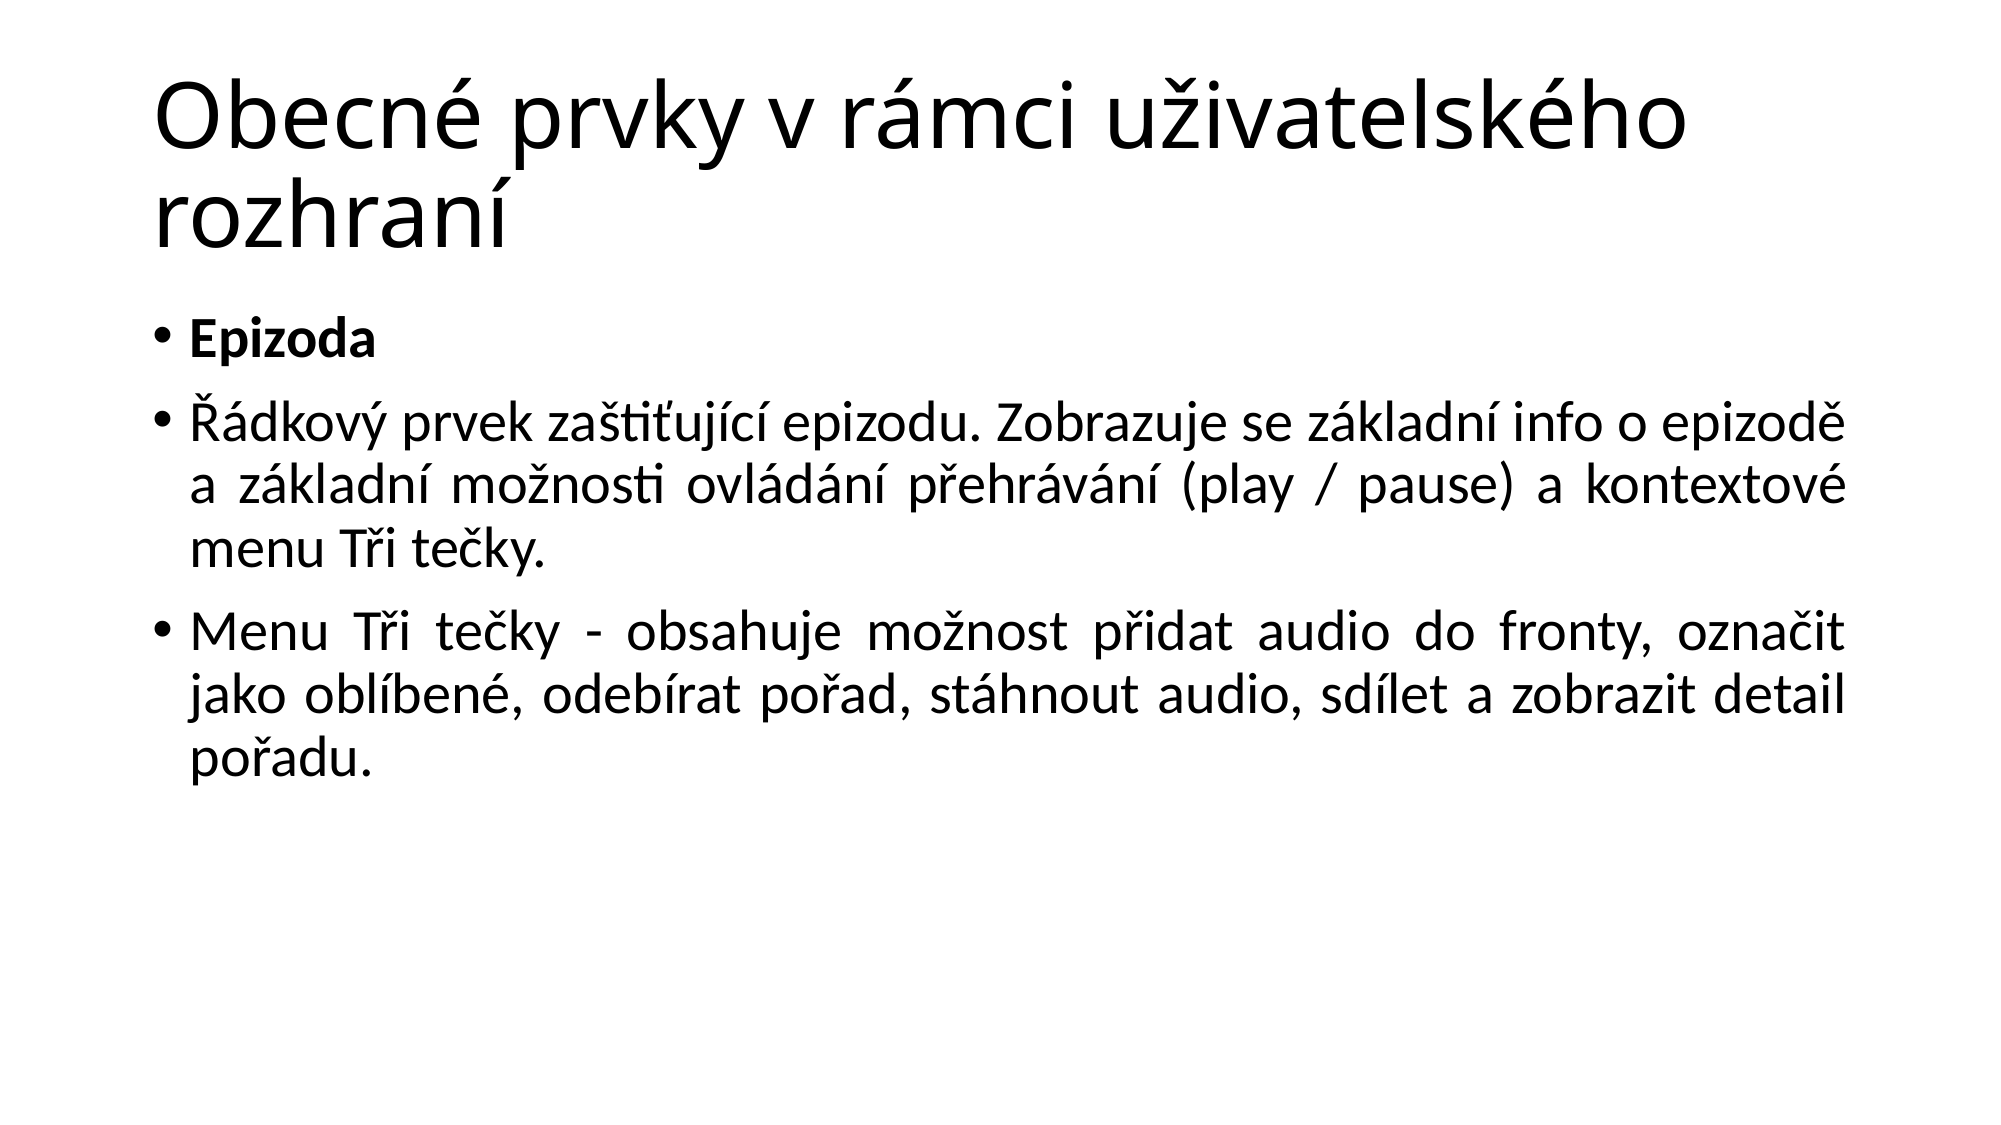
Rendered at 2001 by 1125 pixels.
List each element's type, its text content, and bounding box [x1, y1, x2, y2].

title Obecné prvky v rámci uživatelského rozhraní [137, 59, 1863, 278]
list Epizoda Řádkový prvek zaštiťující epizodu. Zobrazuje se základní info o epizodě a základní možnosti ovládání přehrávání (play / pause) a kontextové menu Tři tečky. Menu Tři tečky - obsahuje možnost přidat audio do fronty, označit jako oblíbené, odebírat pořad, stáhnout audio, sdílet a zobrazit detail pořadu. [137, 299, 1863, 1014]
